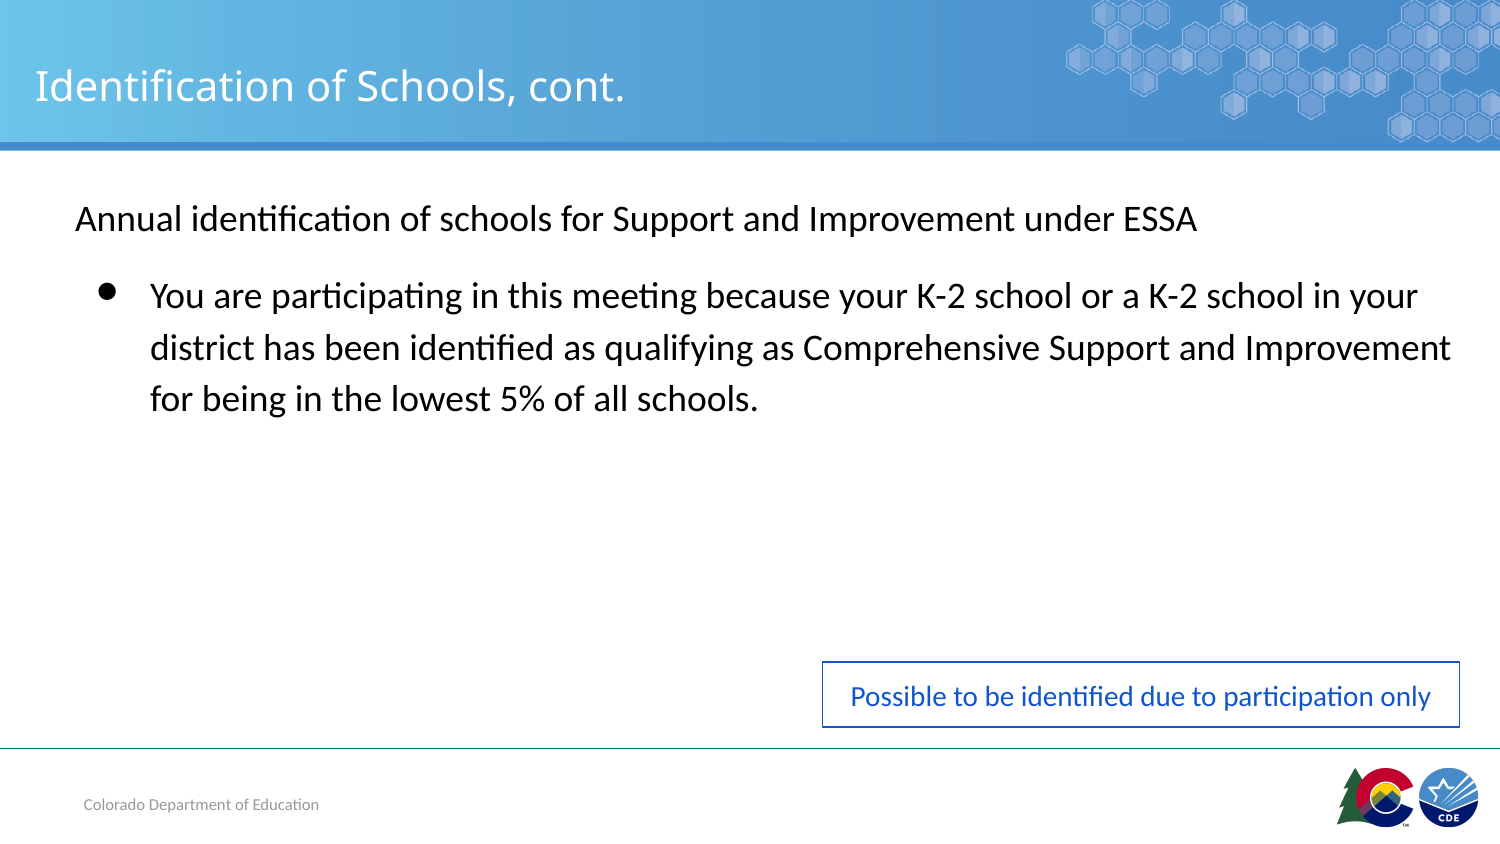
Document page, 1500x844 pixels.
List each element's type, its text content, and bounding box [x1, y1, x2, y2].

text_box Possible to be identified due to participation only [822, 662, 1460, 728]
list Annual identification of schools for Support and Improvement under ESSA You are participating in this meeting because your K-2 school or a K-2 school in your district has been identified as qualifying as Comprehensive Support and Improvement for being in the lowest 5% of all schools. [75, 187, 1473, 712]
picture [1336, 767, 1479, 828]
picture [0, 0, 1500, 151]
title Identification of Schools, cont. [34, 37, 1433, 132]
